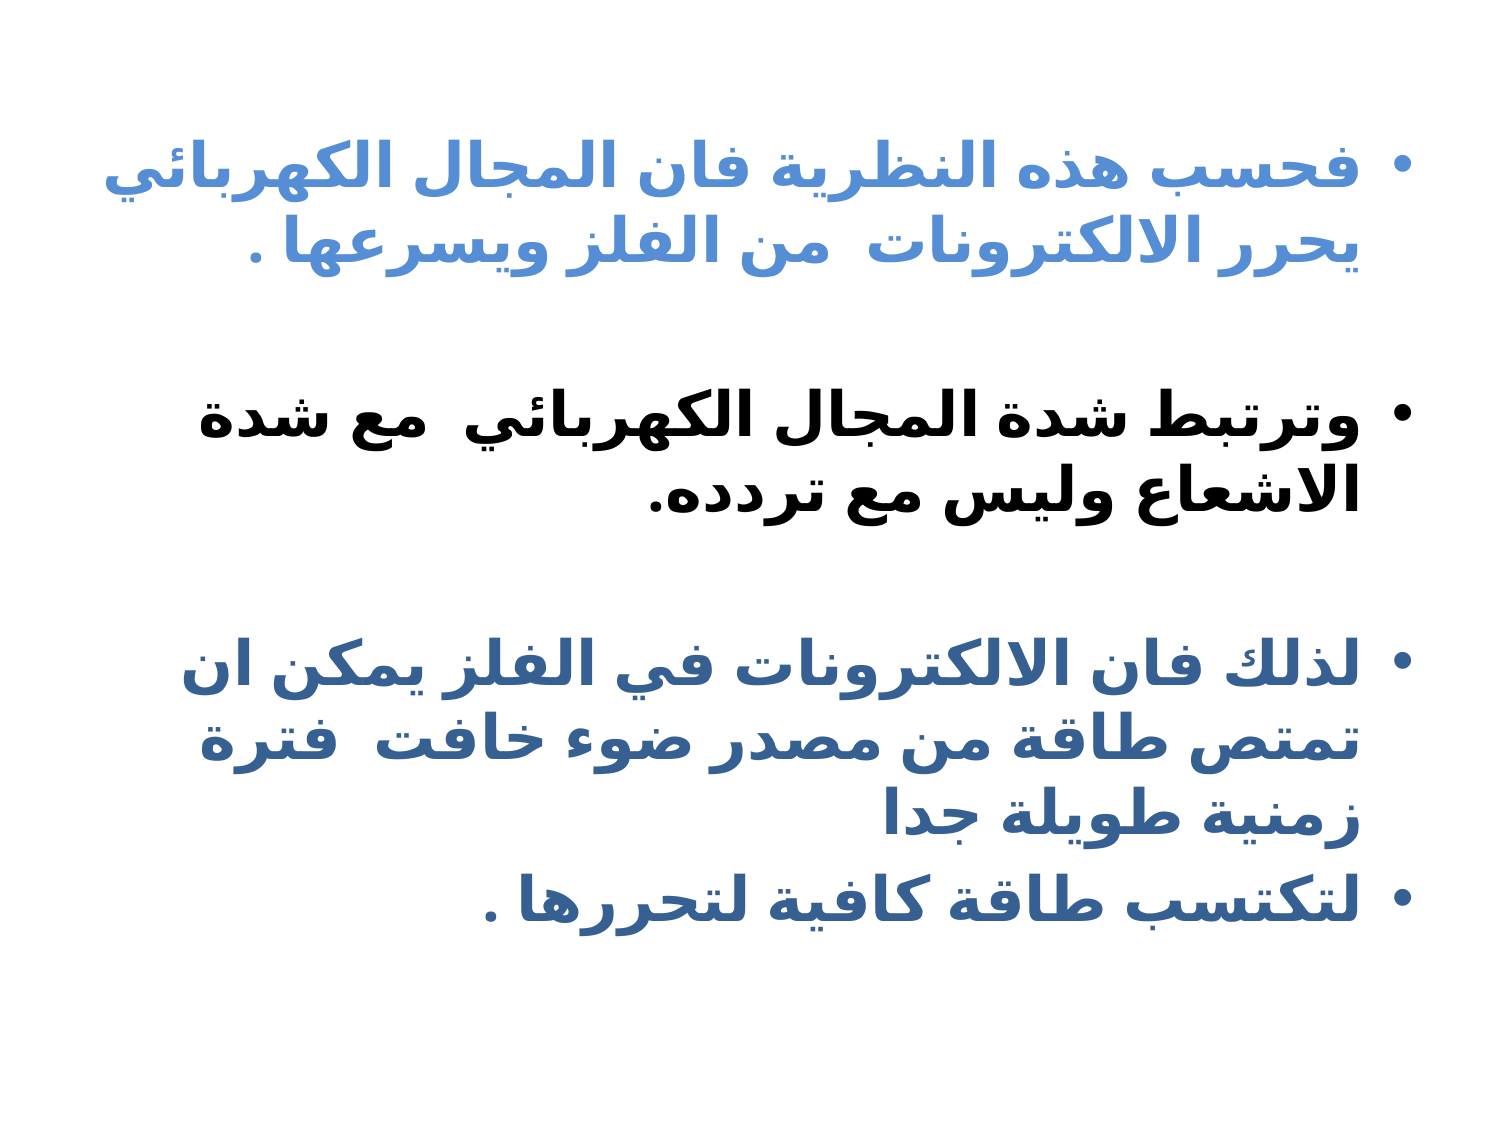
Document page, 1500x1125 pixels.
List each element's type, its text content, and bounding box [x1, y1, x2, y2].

list فحسب هذه النظرية فان المجال الكهربائي يحرر الالكترونات من الفلز ويسرعها . وترتبط شدة المجال الكهربائي مع شدة الاشعاع وليس مع تردده. لذلك فان الالكترونات في الفلز يمكن ان تمتص طاقة من مصدر ضوء خافت فترة زمنية طويلة جدا لتكتسب طاقة كافية لتحررها . [75, 30, 1425, 1005]
